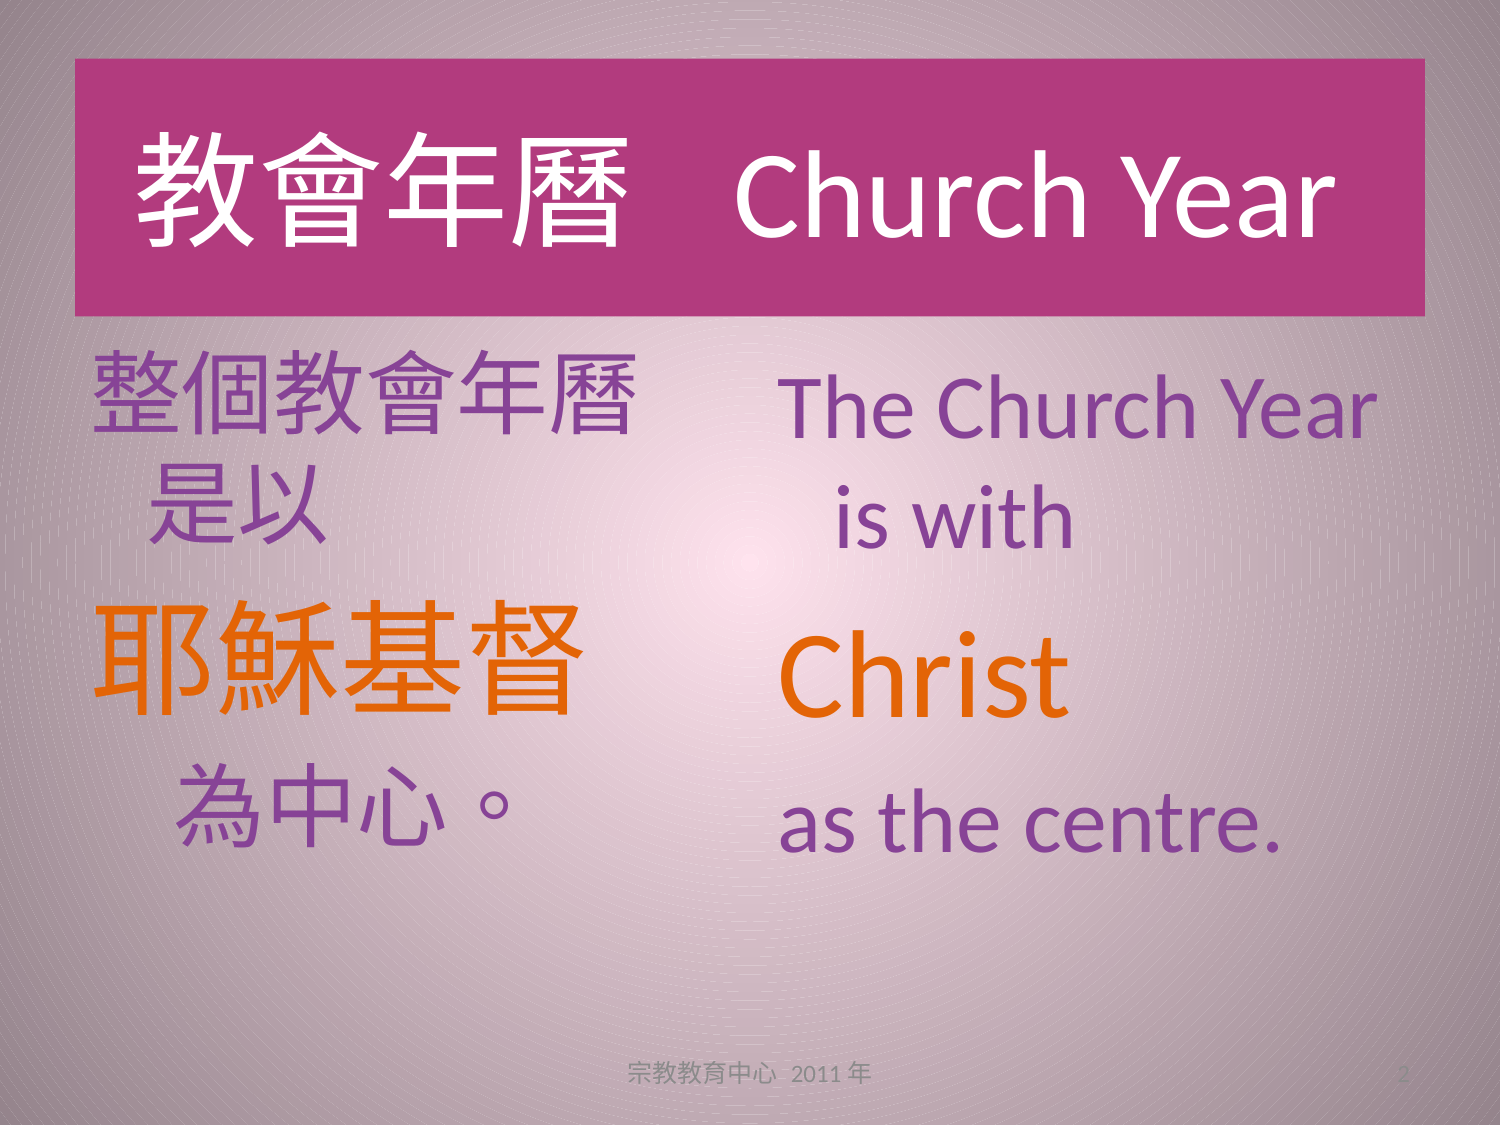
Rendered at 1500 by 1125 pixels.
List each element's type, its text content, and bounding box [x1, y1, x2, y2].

slide_number 2 [1074, 1042, 1425, 1103]
footer 宗教教育中心 2011年 [512, 1042, 988, 1103]
list 整個教會年曆是以 耶穌基督 為中心。 [74, 327, 738, 1055]
list The Church Year is with Christ as the centre. [762, 339, 1426, 1044]
title 教會年曆 Church Year [74, 58, 1426, 317]
